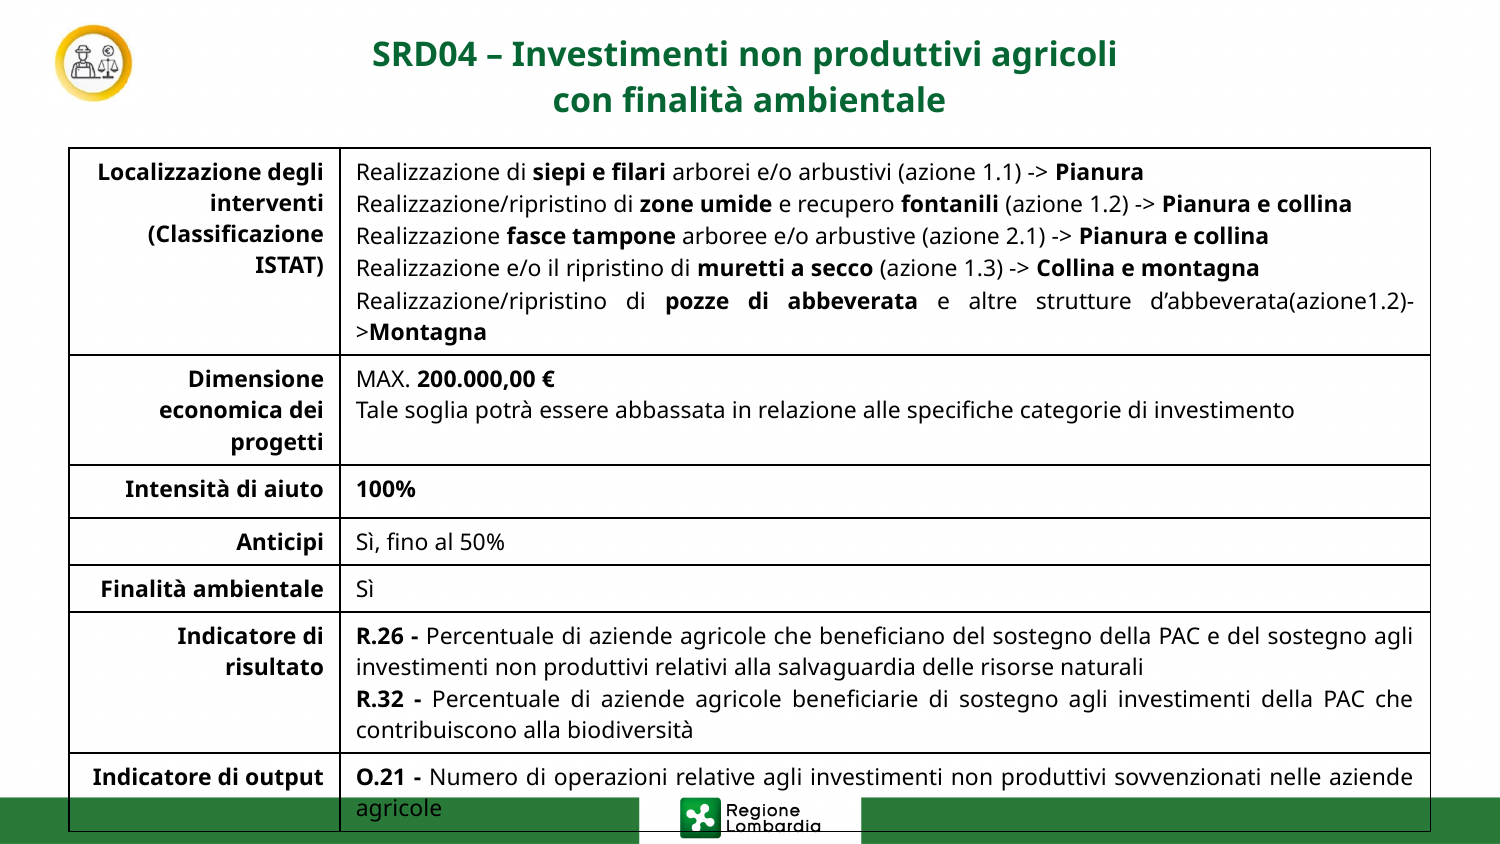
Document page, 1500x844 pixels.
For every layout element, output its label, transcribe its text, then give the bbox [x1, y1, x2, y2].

table_header Localizzazione degli interventi (Classificazione ISTAT) [70, 149, 339, 354]
table_cell O.21 - Numero di operazioni relative agli investimenti non produttivi sovvenzionati nelle aziende agricole [341, 754, 1430, 831]
table_header Realizzazione di siepi e filari arborei e/o arbustivi (azione 1.1) -> Pianura Realizzazione/ripristino di zone umide e recupero fontanili (azione 1.2) -> Pianura e collina Realizzazione fasce tampone arboree e/o arbustive (azione 2.1) -> Pianura e collina Realizzazione e/o il ripristino di muretti a secco (azione 1.3) -> Collina e montagna Realizzazione/ripristino di pozze di abbeverata e altre strutture d’abbeverata(azione1.2)->Montagna [341, 149, 1430, 354]
table_cell Sì, fino al 50% [341, 519, 1430, 564]
table_cell Sì [341, 566, 1430, 611]
table_cell Intensità di aiuto [70, 466, 339, 517]
table_cell R.26 - Percentuale di aziende agricole che beneficiano del sostegno della PAC e del sostegno agli investimenti non produttivi relativi alla salvaguardia delle risorse naturali R.32 - Percentuale di aziende agricole beneficiarie di sostegno agli investimenti della PAC che contribuiscono alla biodiversità [341, 613, 1430, 752]
table_cell 100% [341, 466, 1430, 517]
table_cell Indicatore di risultato [70, 613, 339, 752]
table_cell Anticipi [70, 519, 339, 564]
table_cell Indicatore di output [70, 754, 339, 831]
picture [0, 0, 1500, 844]
table_cell MAX. 200.000,00 € Tale soglia potrà essere abbassata in relazione alle specifiche categorie di investimento [341, 356, 1430, 464]
text_box SRD04 – Investimenti non produttivi agricoli con finalità ambientale [112, 22, 1388, 131]
table_cell Finalità ambientale [70, 566, 339, 611]
table_cell Dimensione economica dei progetti [70, 356, 339, 464]
